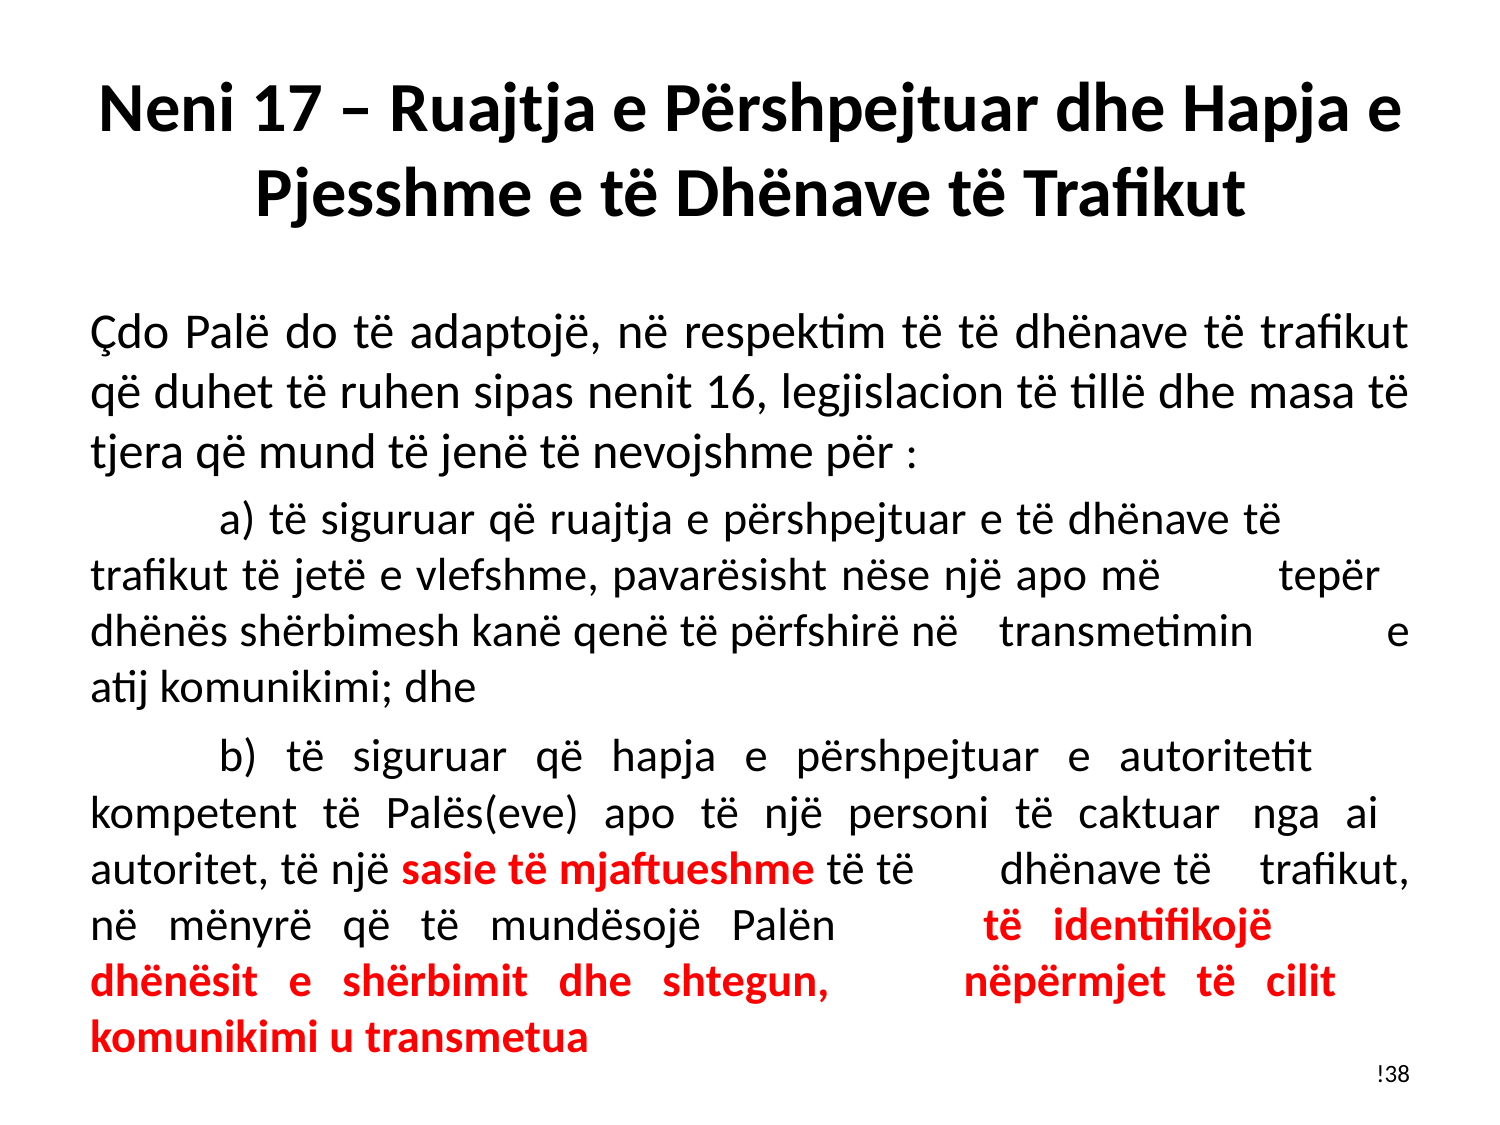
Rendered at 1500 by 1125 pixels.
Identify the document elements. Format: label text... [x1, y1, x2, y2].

slide_number !38 [1074, 1042, 1425, 1103]
list Çdo Palë do të adaptojë, në respektim të të dhënave të trafikut që duhet të ruhen sipas nenit 16, legjislacion të tillë dhe masa të tjera që mund të jenë të nevojshme për : a) të siguruar që ruajtja e përshpejtuar e të dhënave të trafikut të jetë e vlefshme, pavarësisht nëse një apo më tepër dhënës shërbimesh kanë qenë të përfshirë në transmetimin e atij komunikimi; dhe b) të siguruar që hapja e përshpejtuar e autoritetit kompetent të Palës(eve) apo të një personi të caktuar nga ai autoritet, të një sasie të mjaftueshme të të dhënave të trafikut, në mënyrë që të mundësojë Palën të identifikojë dhënësit e shërbimit dhe shtegun, nëpërmjet të cilit komunikimi u transmetua [74, 290, 1426, 1072]
title Neni 17 – Ruajtja e Përshpejtuar dhe Hapja e Pjesshme e të Dhënave të Trafikut [76, 51, 1428, 240]
